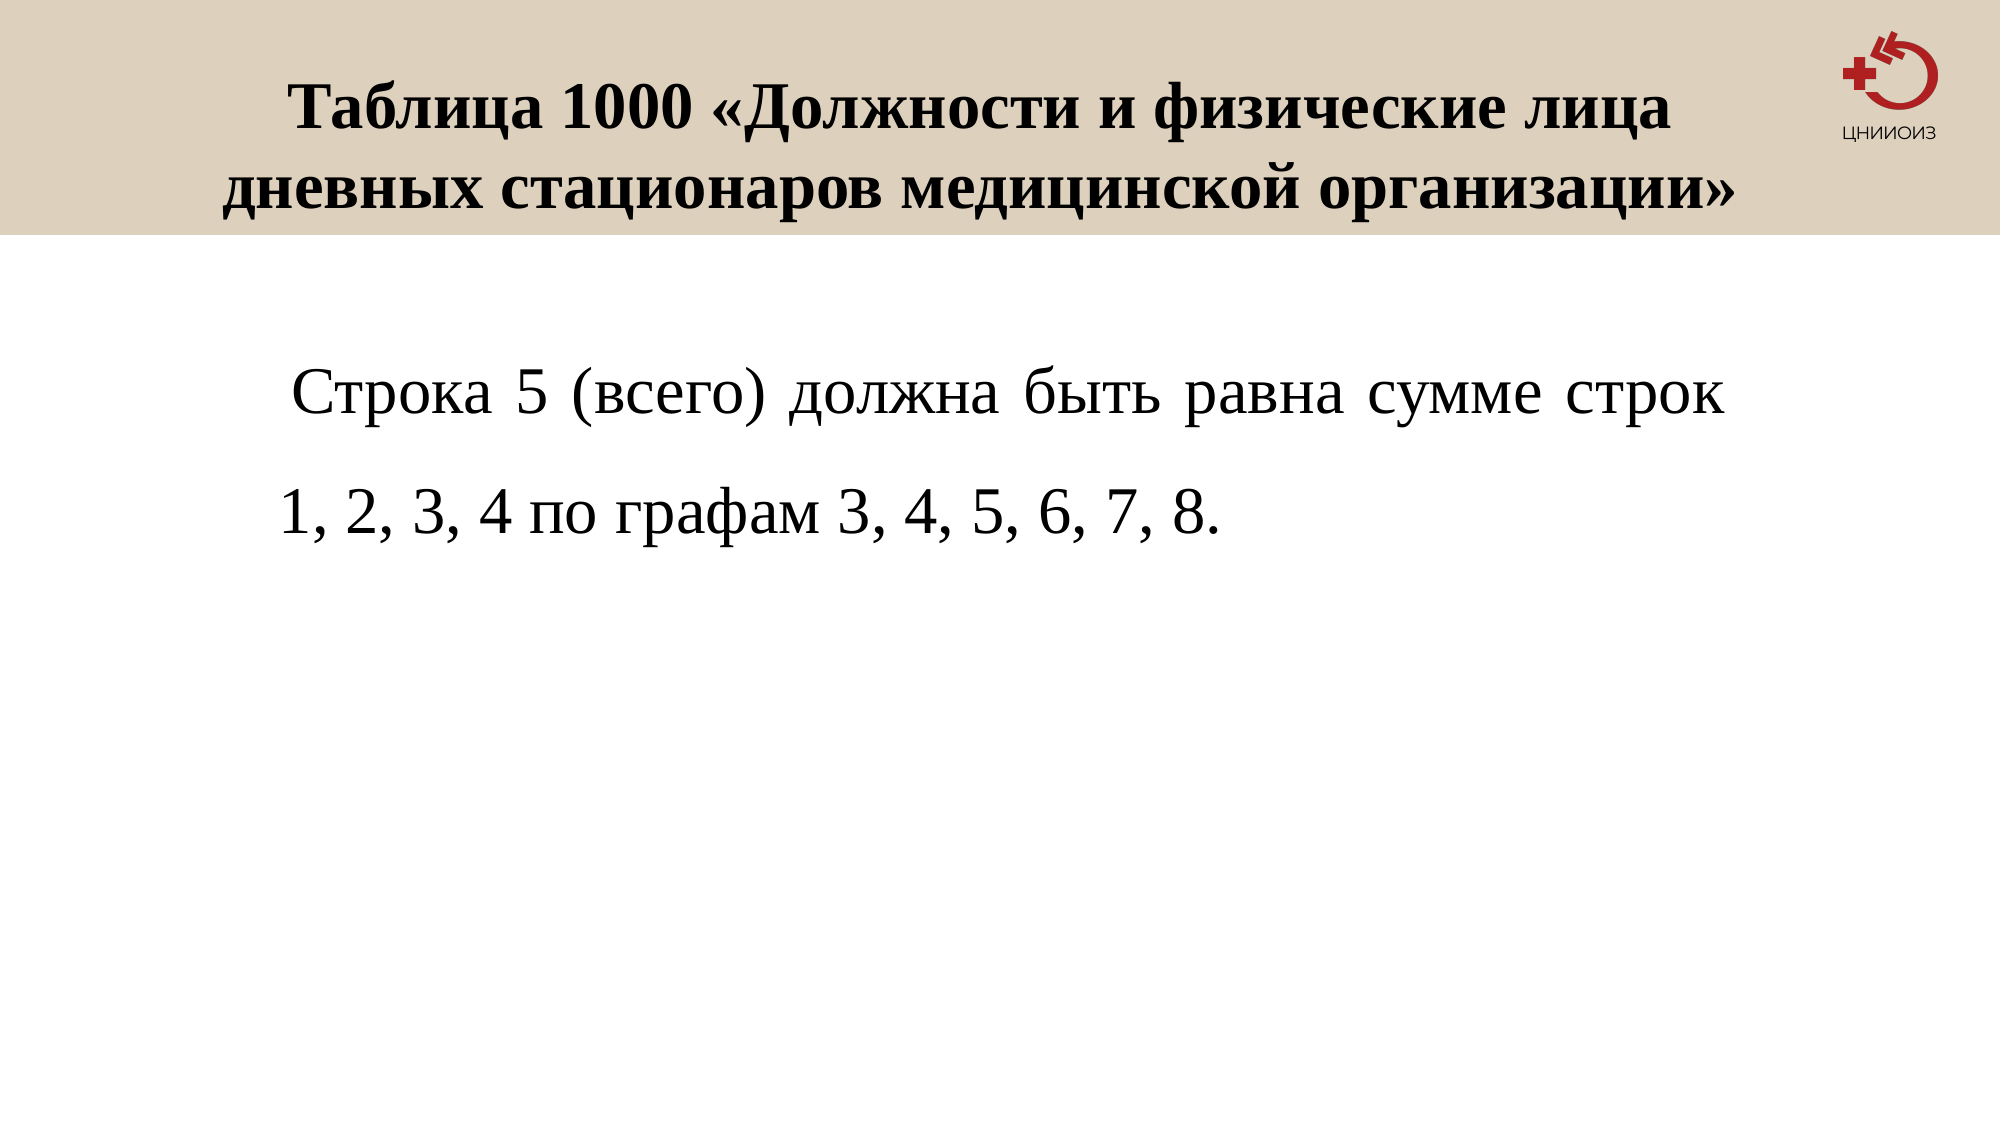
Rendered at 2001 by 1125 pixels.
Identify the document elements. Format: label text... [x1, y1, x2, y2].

text_box Таблица 1000 «Должности и физические лица дневных стационаров медицинской организации» [152, 47, 1809, 236]
text_box Строка 5 (всего) должна быть равна сумме строк 1, 2, 3, 4 по графам 3, 4, 5, 6, 7, 8. [207, 298, 1742, 1103]
text_box [0, 0, 2000, 236]
picture [1843, 31, 1938, 142]
